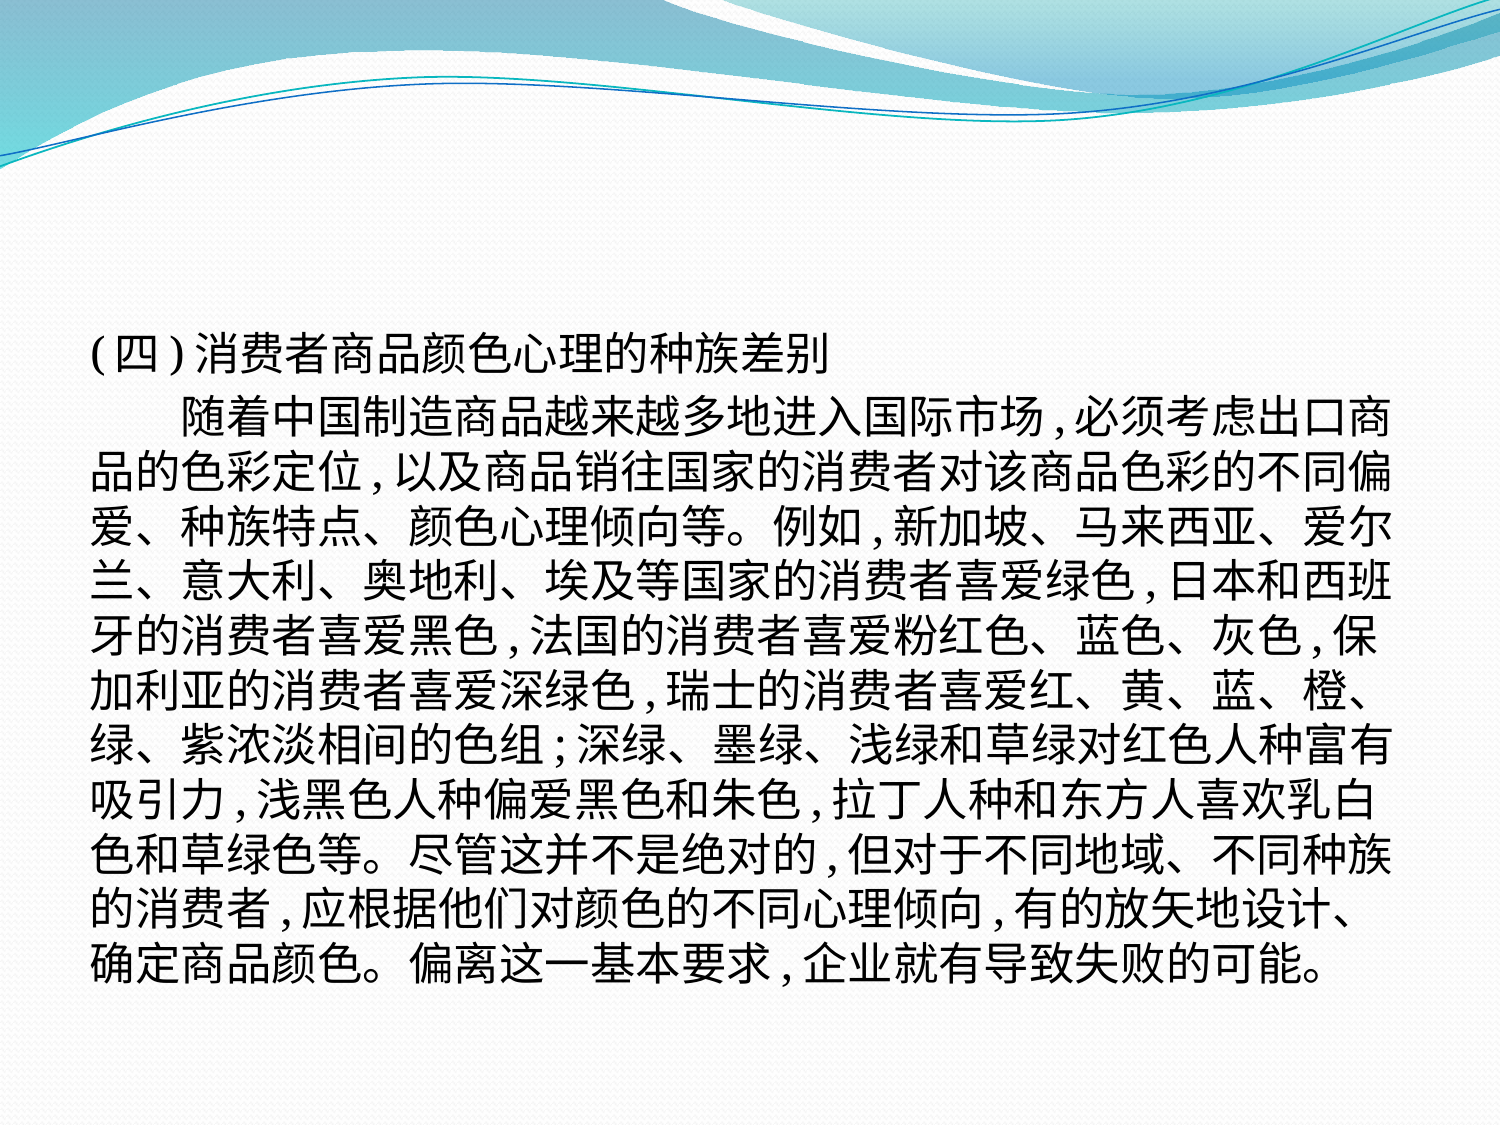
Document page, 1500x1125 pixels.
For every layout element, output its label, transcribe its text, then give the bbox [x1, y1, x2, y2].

list (四)消费者商品颜色心理的种族差别 随着中国制造商品越来越多地进入国际市场,必须考虑出口商品的色彩定位,以及商品销往国家的消费者对该商品色彩的不同偏爱、种族特点、颜色心理倾向等。例如,新加坡、马来西亚、爱尔兰、意大利、奥地利、埃及等国家的消费者喜爱绿色,日本和西班牙的消费者喜爱黑色,法国的消费者喜爱粉红色、蓝色、灰色,保加利亚的消费者喜爱深绿色,瑞士的消费者喜爱红、黄、蓝、橙、绿、紫浓淡相间的色组;深绿、墨绿、浅绿和草绿对红色人种富有吸引力,浅黑色人种偏爱黑色和朱色,拉丁人种和东方人喜欢乳白色和草绿色等。尽管这并不是绝对的,但对于不同地域、不同种族的消费者,应根据他们对颜色的不同心理倾向,有的放矢地设计、确定商品颜色。偏离这一基本要求,企业就有导致失败的可能。 [75, 317, 1425, 1038]
